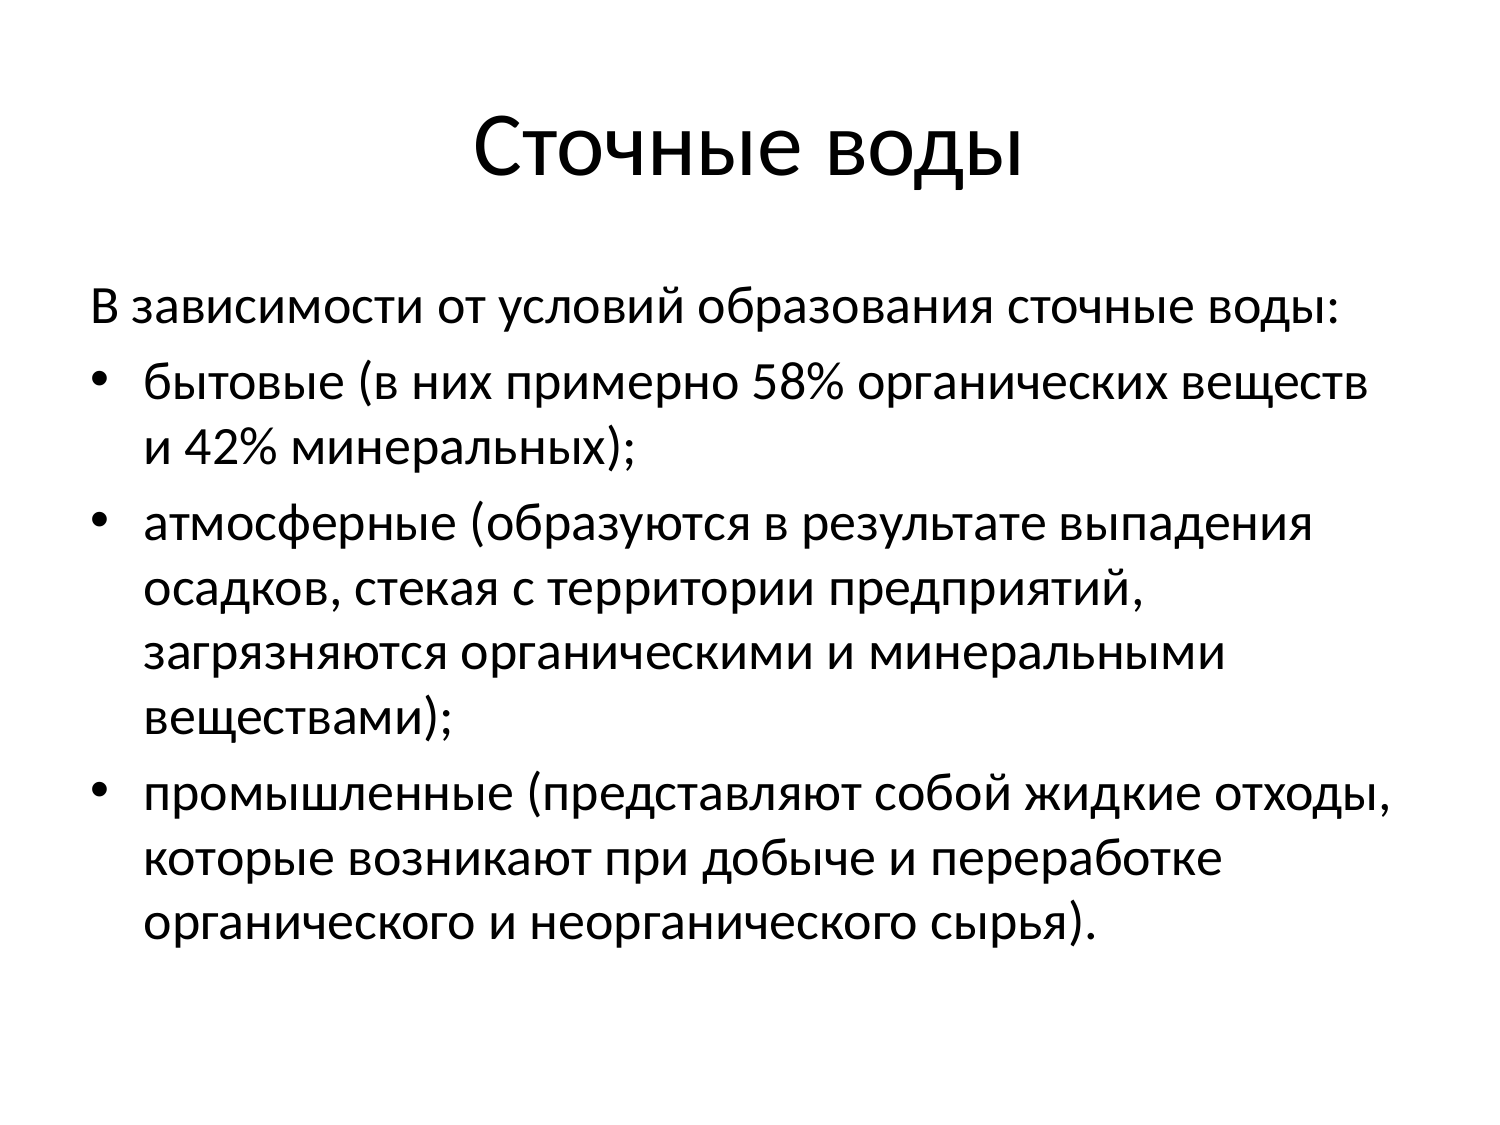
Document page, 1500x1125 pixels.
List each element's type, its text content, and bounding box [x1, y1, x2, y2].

list В зависимости от условий образования сточные воды: бытовые (в них примерно 58% органических веществ и 42% минеральных); атмосферные (образуются в результате выпадения осадков, стекая с территории предприятий, загрязняются органическими и минеральными веществами); промышленные (представляют собой жидкие отходы, которые возникают при добыче и переработке органического и неорганического сырья). [75, 262, 1425, 1005]
title Сточные воды [75, 45, 1425, 233]
